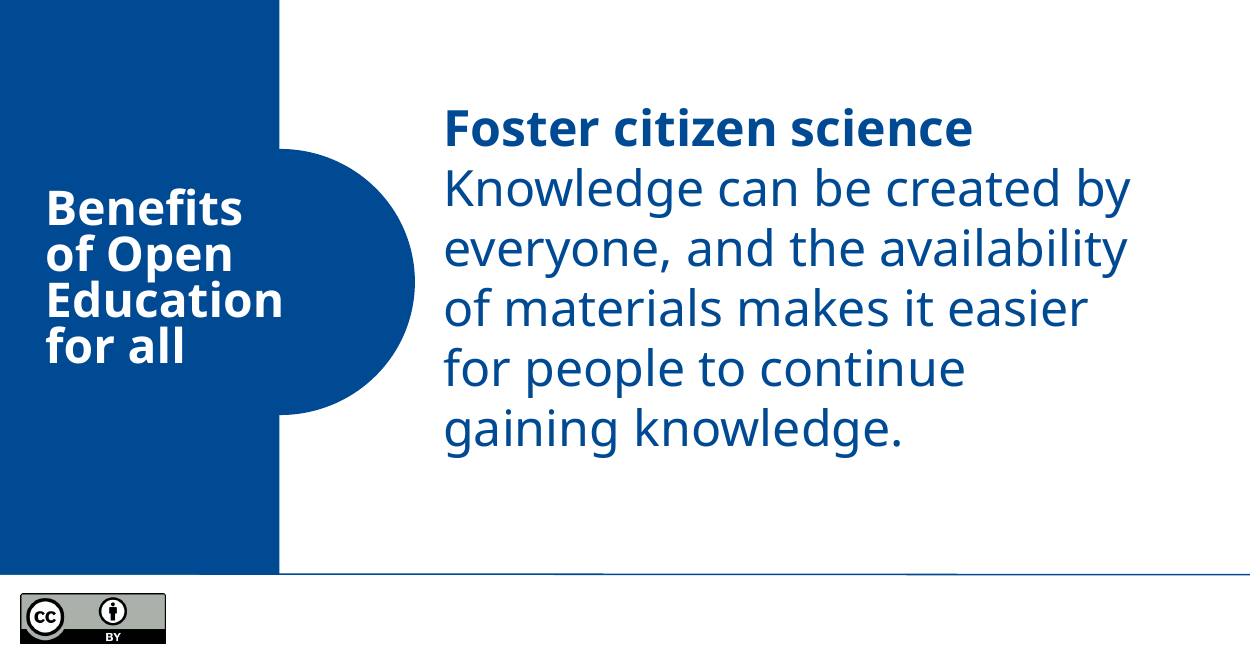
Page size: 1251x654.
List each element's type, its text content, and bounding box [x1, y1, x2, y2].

text_box [400, 221, 415, 343]
text_box Benefits of Open Education for all [30, 173, 400, 388]
picture [20, 592, 166, 645]
text_box [203, 148, 358, 173]
text_box [0, 0, 280, 573]
text_box [198, 388, 362, 416]
text_box [0, 582, 1250, 654]
text_box Foster citizen science Knowledge can be created by everyone, and the availability of materials makes it easier for people to continue gaining knowledge. [428, 81, 1178, 472]
